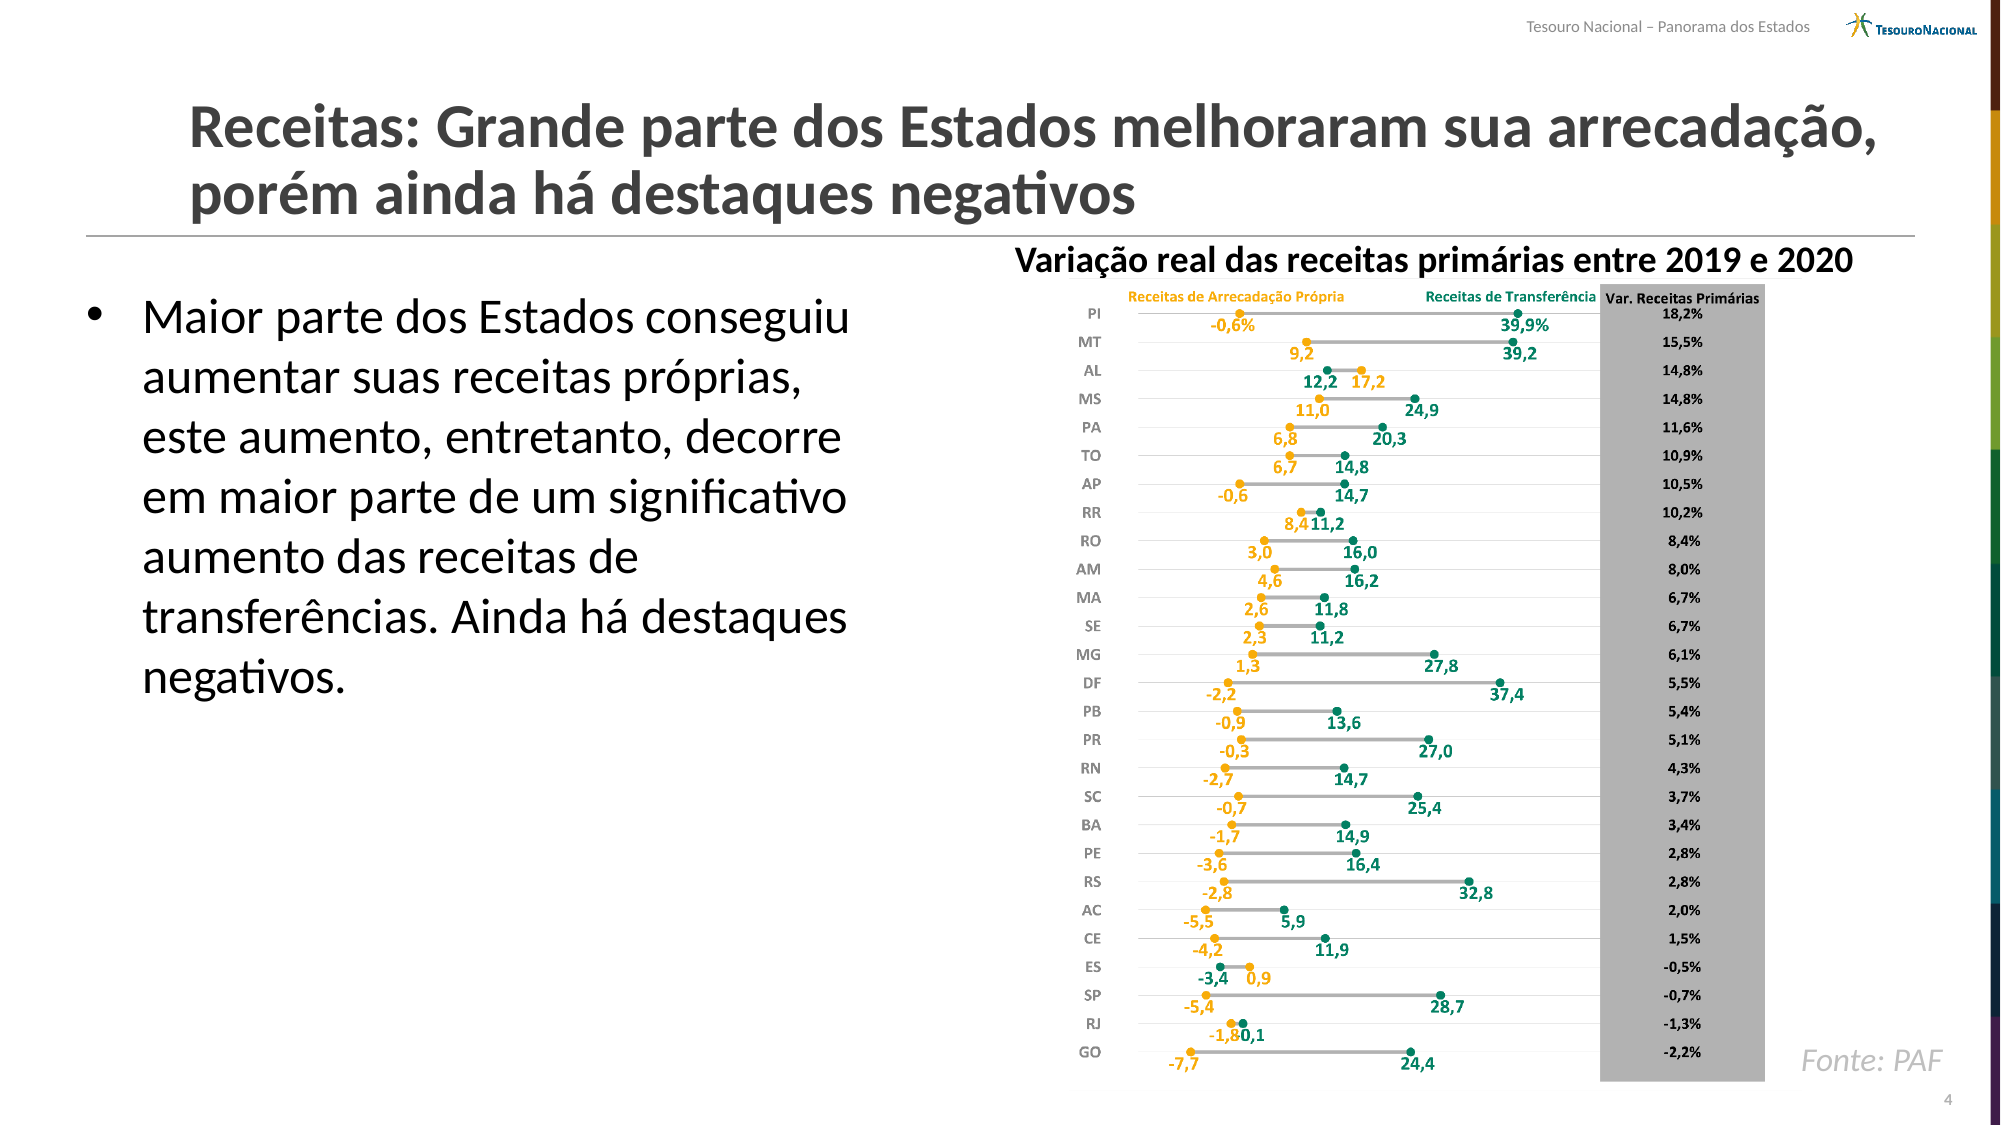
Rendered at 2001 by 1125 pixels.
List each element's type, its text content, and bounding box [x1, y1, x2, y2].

picture [1846, 13, 1977, 37]
footer Tesouro Nacional – Panorama dos Estados [1133, 7, 1826, 45]
slide_number 5 [1914, 1086, 1983, 1118]
title Receitas: Grande parte dos Estados melhoraram sua arrecadação, porém ainda há destaques negativos [174, 59, 1915, 236]
picture [1069, 276, 1802, 1093]
text_box Variação real das receitas primárias entre 2019 e 2020 [999, 177, 2000, 288]
text_box Maior parte dos Estados conseguiu aumentar suas receitas próprias, este aumento, entretanto, decorre em maior parte de um significativo aumento das receitas de transferências. Ainda há destaques negativos. [71, 276, 914, 771]
text_box Fonte: PAF [1802, 1030, 2000, 1086]
